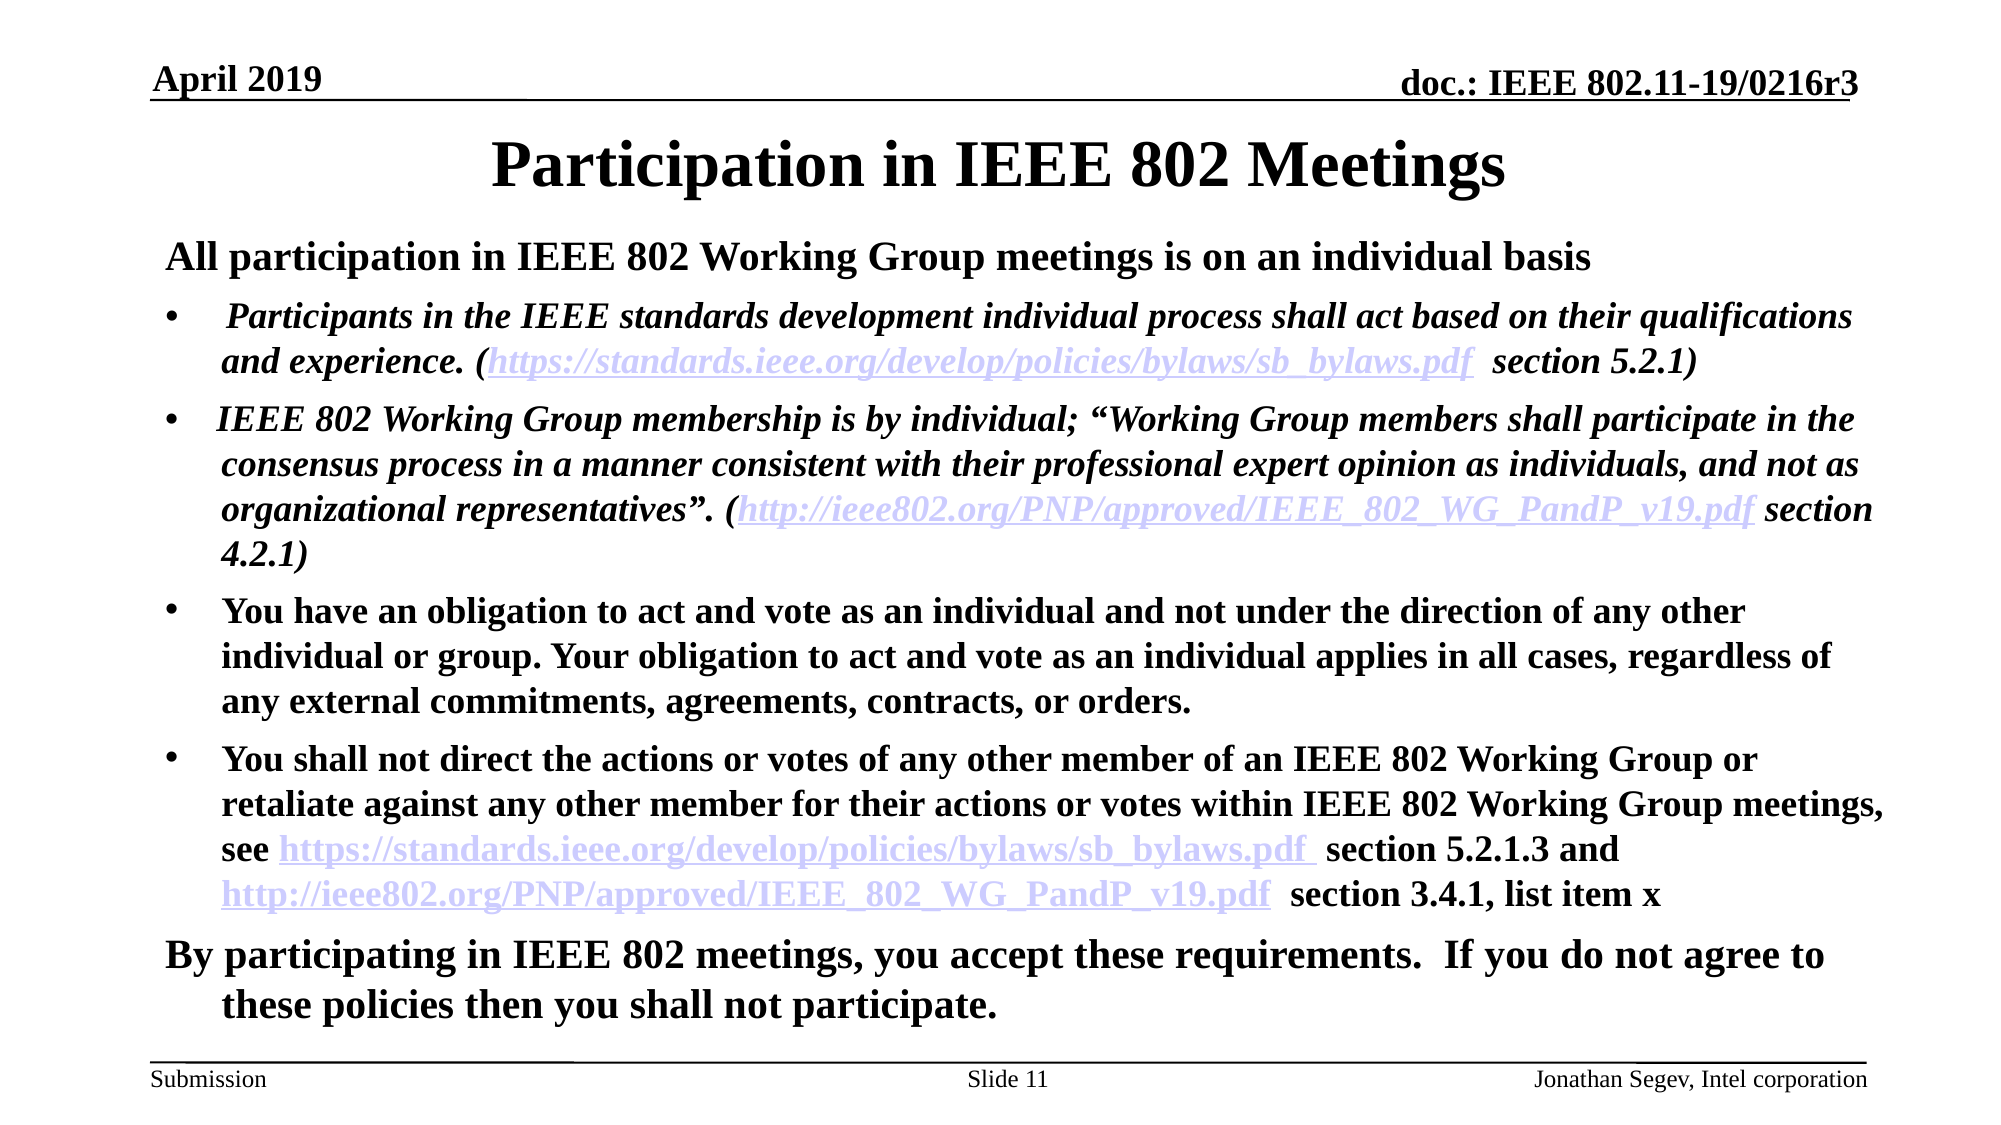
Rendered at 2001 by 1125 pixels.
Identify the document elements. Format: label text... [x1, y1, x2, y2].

title Participation in IEEE 802 Meetings [149, 112, 1850, 209]
list All participation in IEEE 802 Working Group meetings is on an individual basis • Participants in the IEEE standards development individual process shall act based on their qualifications and experience. (https://standards.ieee.org/develop/policies/bylaws/sb_bylaws.pdf section 5.2.1) • IEEE 802 Working Group membership is by individual; “Working Group members shall participate in the consensus process in a manner consistent with their professional expert opinion as individuals, and not as organizational representatives”. (http://ieee802.org/PNP/approved/IEEE_802_WG_PandP_v19.pdf section 4.2.1) You have an obligation to act and vote as an individual and not under the direction of any other individual or group. Your obligation to act and vote as an individual applies in all cases, regardless of any external commitments, agreements, contracts, or orders. You shall not direct the actions or votes of any other member of an IEEE 802 Working Group or retaliate against any other member for their actions or votes within IEEE 802 Working Group meetings, see https://standards.ieee.org/develop/policies/bylaws/sb_bylaws.pdf section 5.2.1.3 and http://ieee802.org/PNP/approved/IEEE_802_WG_PandP_v19.pdf section 3.4.1, list item x By participating in IEEE 802 meetings, you accept these requirements. If you do not agree to these policies then you shall not participate. [149, 220, 1910, 1000]
slide_number Slide 11 [950, 1061, 1067, 1123]
footer Jonathan Segev, Intel corporation [1171, 1061, 1869, 1093]
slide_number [152, 54, 563, 100]
